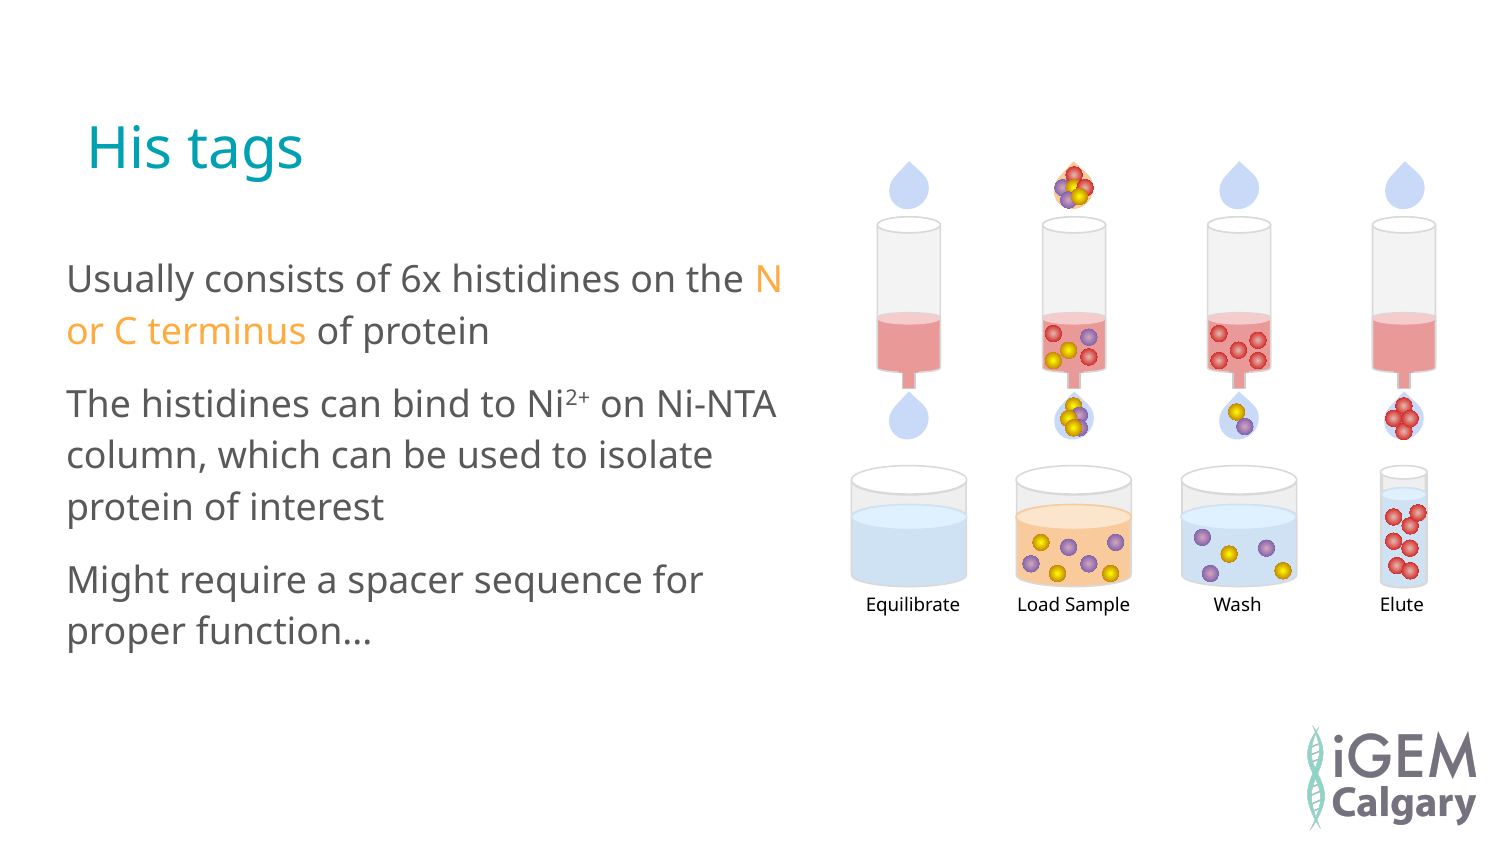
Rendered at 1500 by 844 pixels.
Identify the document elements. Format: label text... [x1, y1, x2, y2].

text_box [841, 161, 1474, 623]
title His tags [71, 95, 1469, 190]
list Usually consists of 6x histidines on the N or C terminus of protein The histidines can bind to Ni2+ on Ni-NTA column, which can be used to isolate protein of interest Might require a spacer sequence for proper function... [51, 233, 822, 753]
